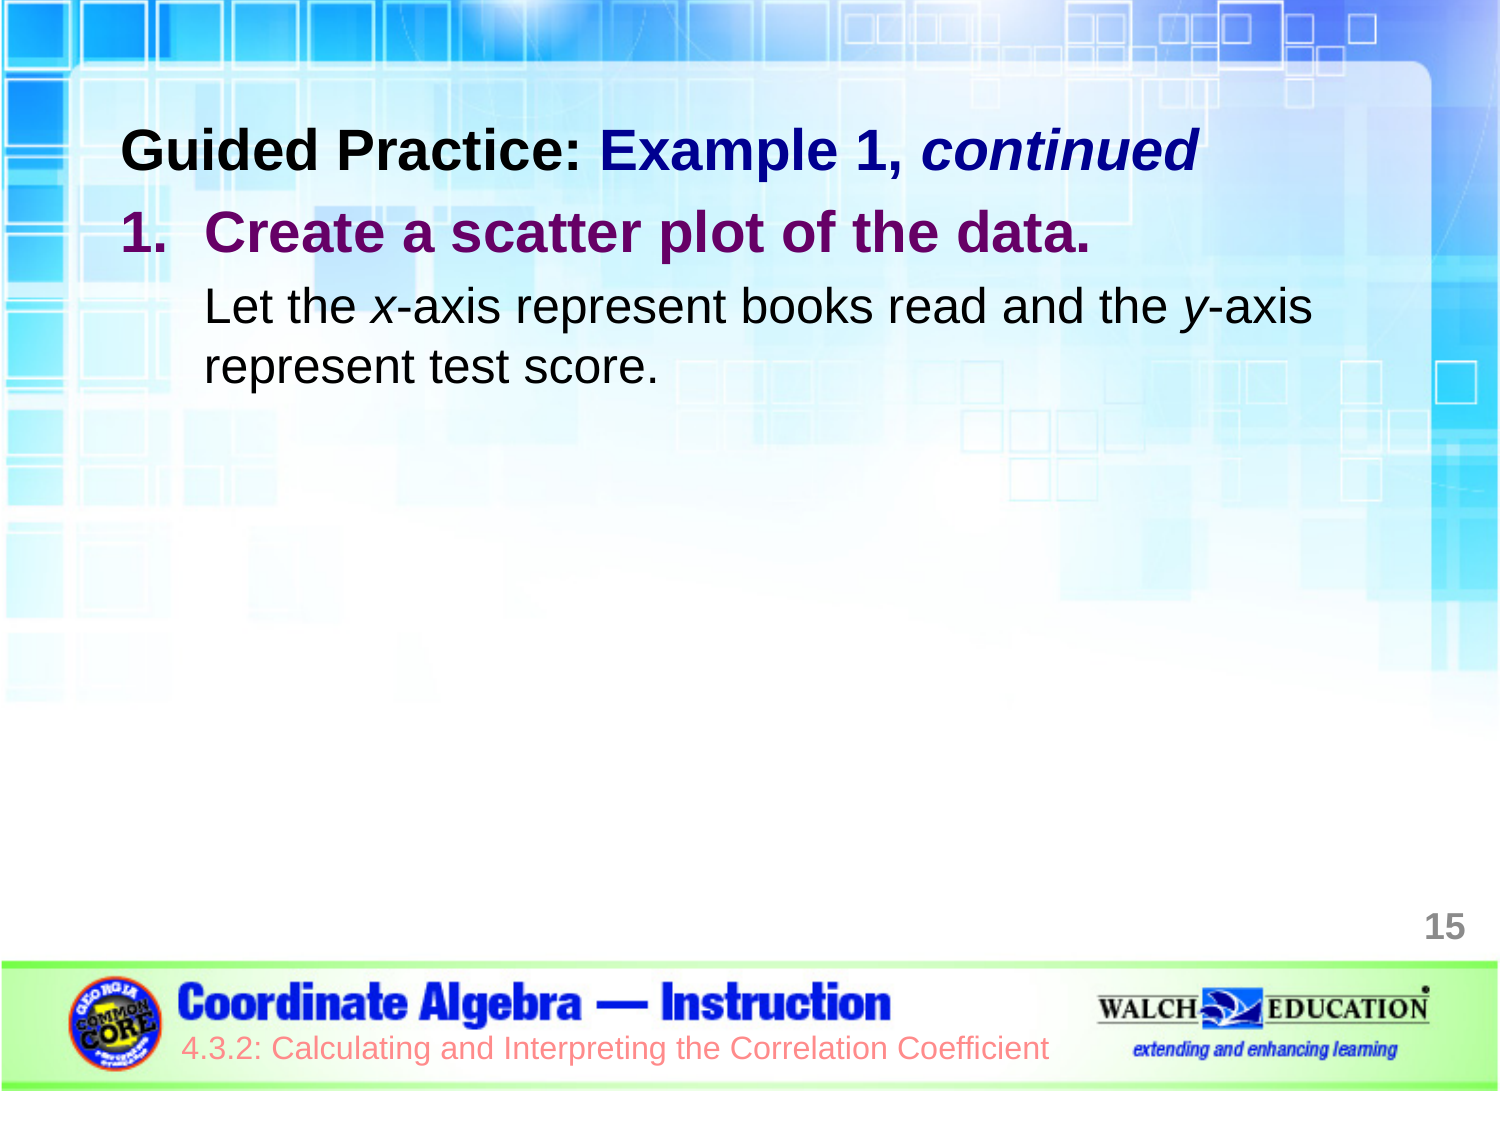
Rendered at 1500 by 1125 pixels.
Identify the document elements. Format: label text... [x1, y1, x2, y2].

subtitle Guided Practice: Example 1, continued Create a scatter plot of the data. Let the x-axis represent books read and the y-axis represent test score. [105, 105, 1392, 925]
slide_number 15 [1361, 901, 1481, 949]
footer 4.3.2: Calculating and Interpreting the Correlation Coefficient [166, 1024, 1080, 1069]
picture [1, 0, 1500, 1091]
